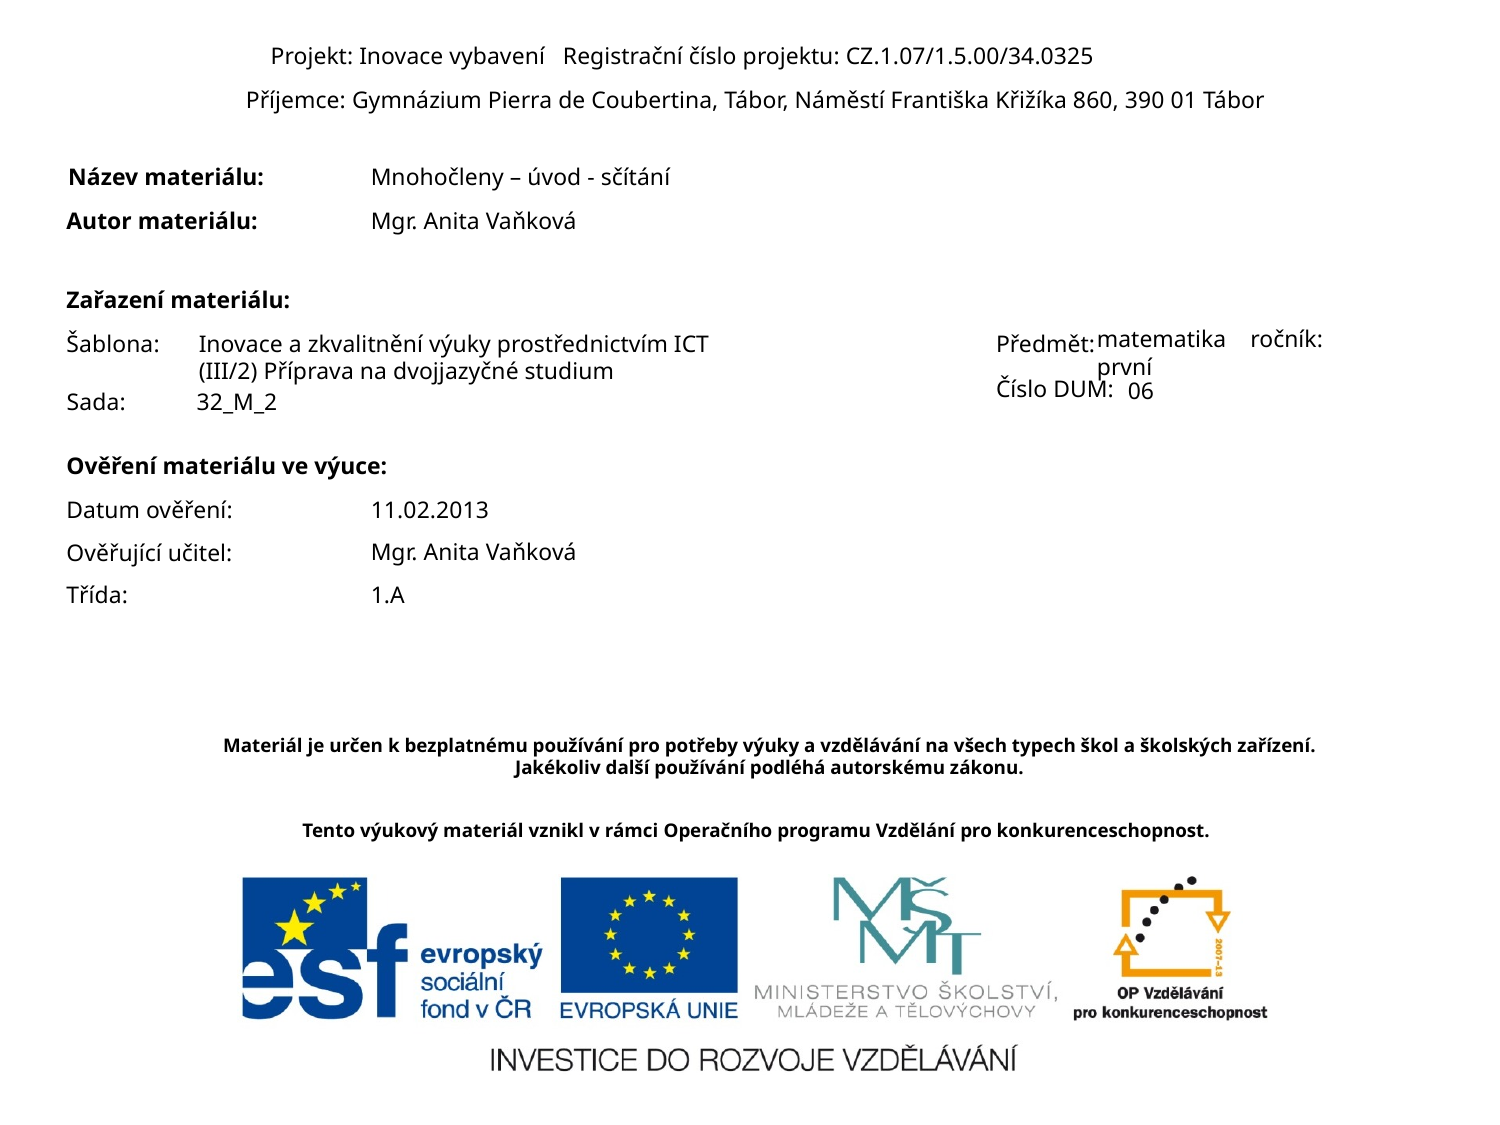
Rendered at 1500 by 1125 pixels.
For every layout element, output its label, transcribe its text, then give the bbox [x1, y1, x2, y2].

text_box matematika ročník: první [1083, 311, 1396, 387]
text_box Název materiálu: [54, 149, 357, 225]
text_box Sada: [53, 373, 182, 422]
text_box Ověřující učitel: [52, 525, 314, 574]
text_box Inovace a zkvalitnění výuky prostřednictvím ICT (III/2) Příprava na dvojjazyčné studium [185, 315, 762, 391]
text_box Mgr. Anita Vaňková [357, 192, 622, 241]
text_box Předmět: [982, 315, 1083, 360]
text_box Třída: [52, 574, 182, 615]
text_box Zařazení materiálu: [52, 272, 382, 315]
text_box Tento výukový materiál vznikl v rámci Operačního programu Vzdělání pro konkurenceschopnost. [130, 805, 1382, 849]
text_box Příjemce: Gymnázium Pierra de Coubertina, Tábor, Náměstí Františka Křižíka 860, 390 01 Tábor [117, 71, 1395, 120]
text_box Číslo DUM: [982, 360, 1114, 409]
text_box 11.02.2013 [357, 481, 511, 530]
text_box 1.A [357, 566, 467, 615]
text_box Šablona: [52, 315, 185, 364]
text_box Mnohočleny – úvod - sčítání [357, 149, 884, 198]
text_box 06 [1114, 363, 1395, 412]
text_box Projekt: Inovace vybavení Registrační číslo projektu: CZ.1.07/1.5.00/34.0325 [256, 28, 1240, 71]
text_box Datum ověření: [52, 481, 310, 525]
picture [237, 874, 1275, 1076]
text_box Mgr. Anita Vaňková [357, 523, 622, 572]
text_box Autor materiálu: [52, 192, 337, 241]
text_box Materiál je určen k bezplatnému používání pro potřeby výuky a vzdělávání na všech typech škol a školských zařízení. Jakékoliv další používání podléhá autorskému zákonu. [0, 720, 1500, 786]
text_box 32_M_2 [183, 373, 583, 449]
text_box Ověření materiálu ve výuce: [52, 438, 511, 487]
